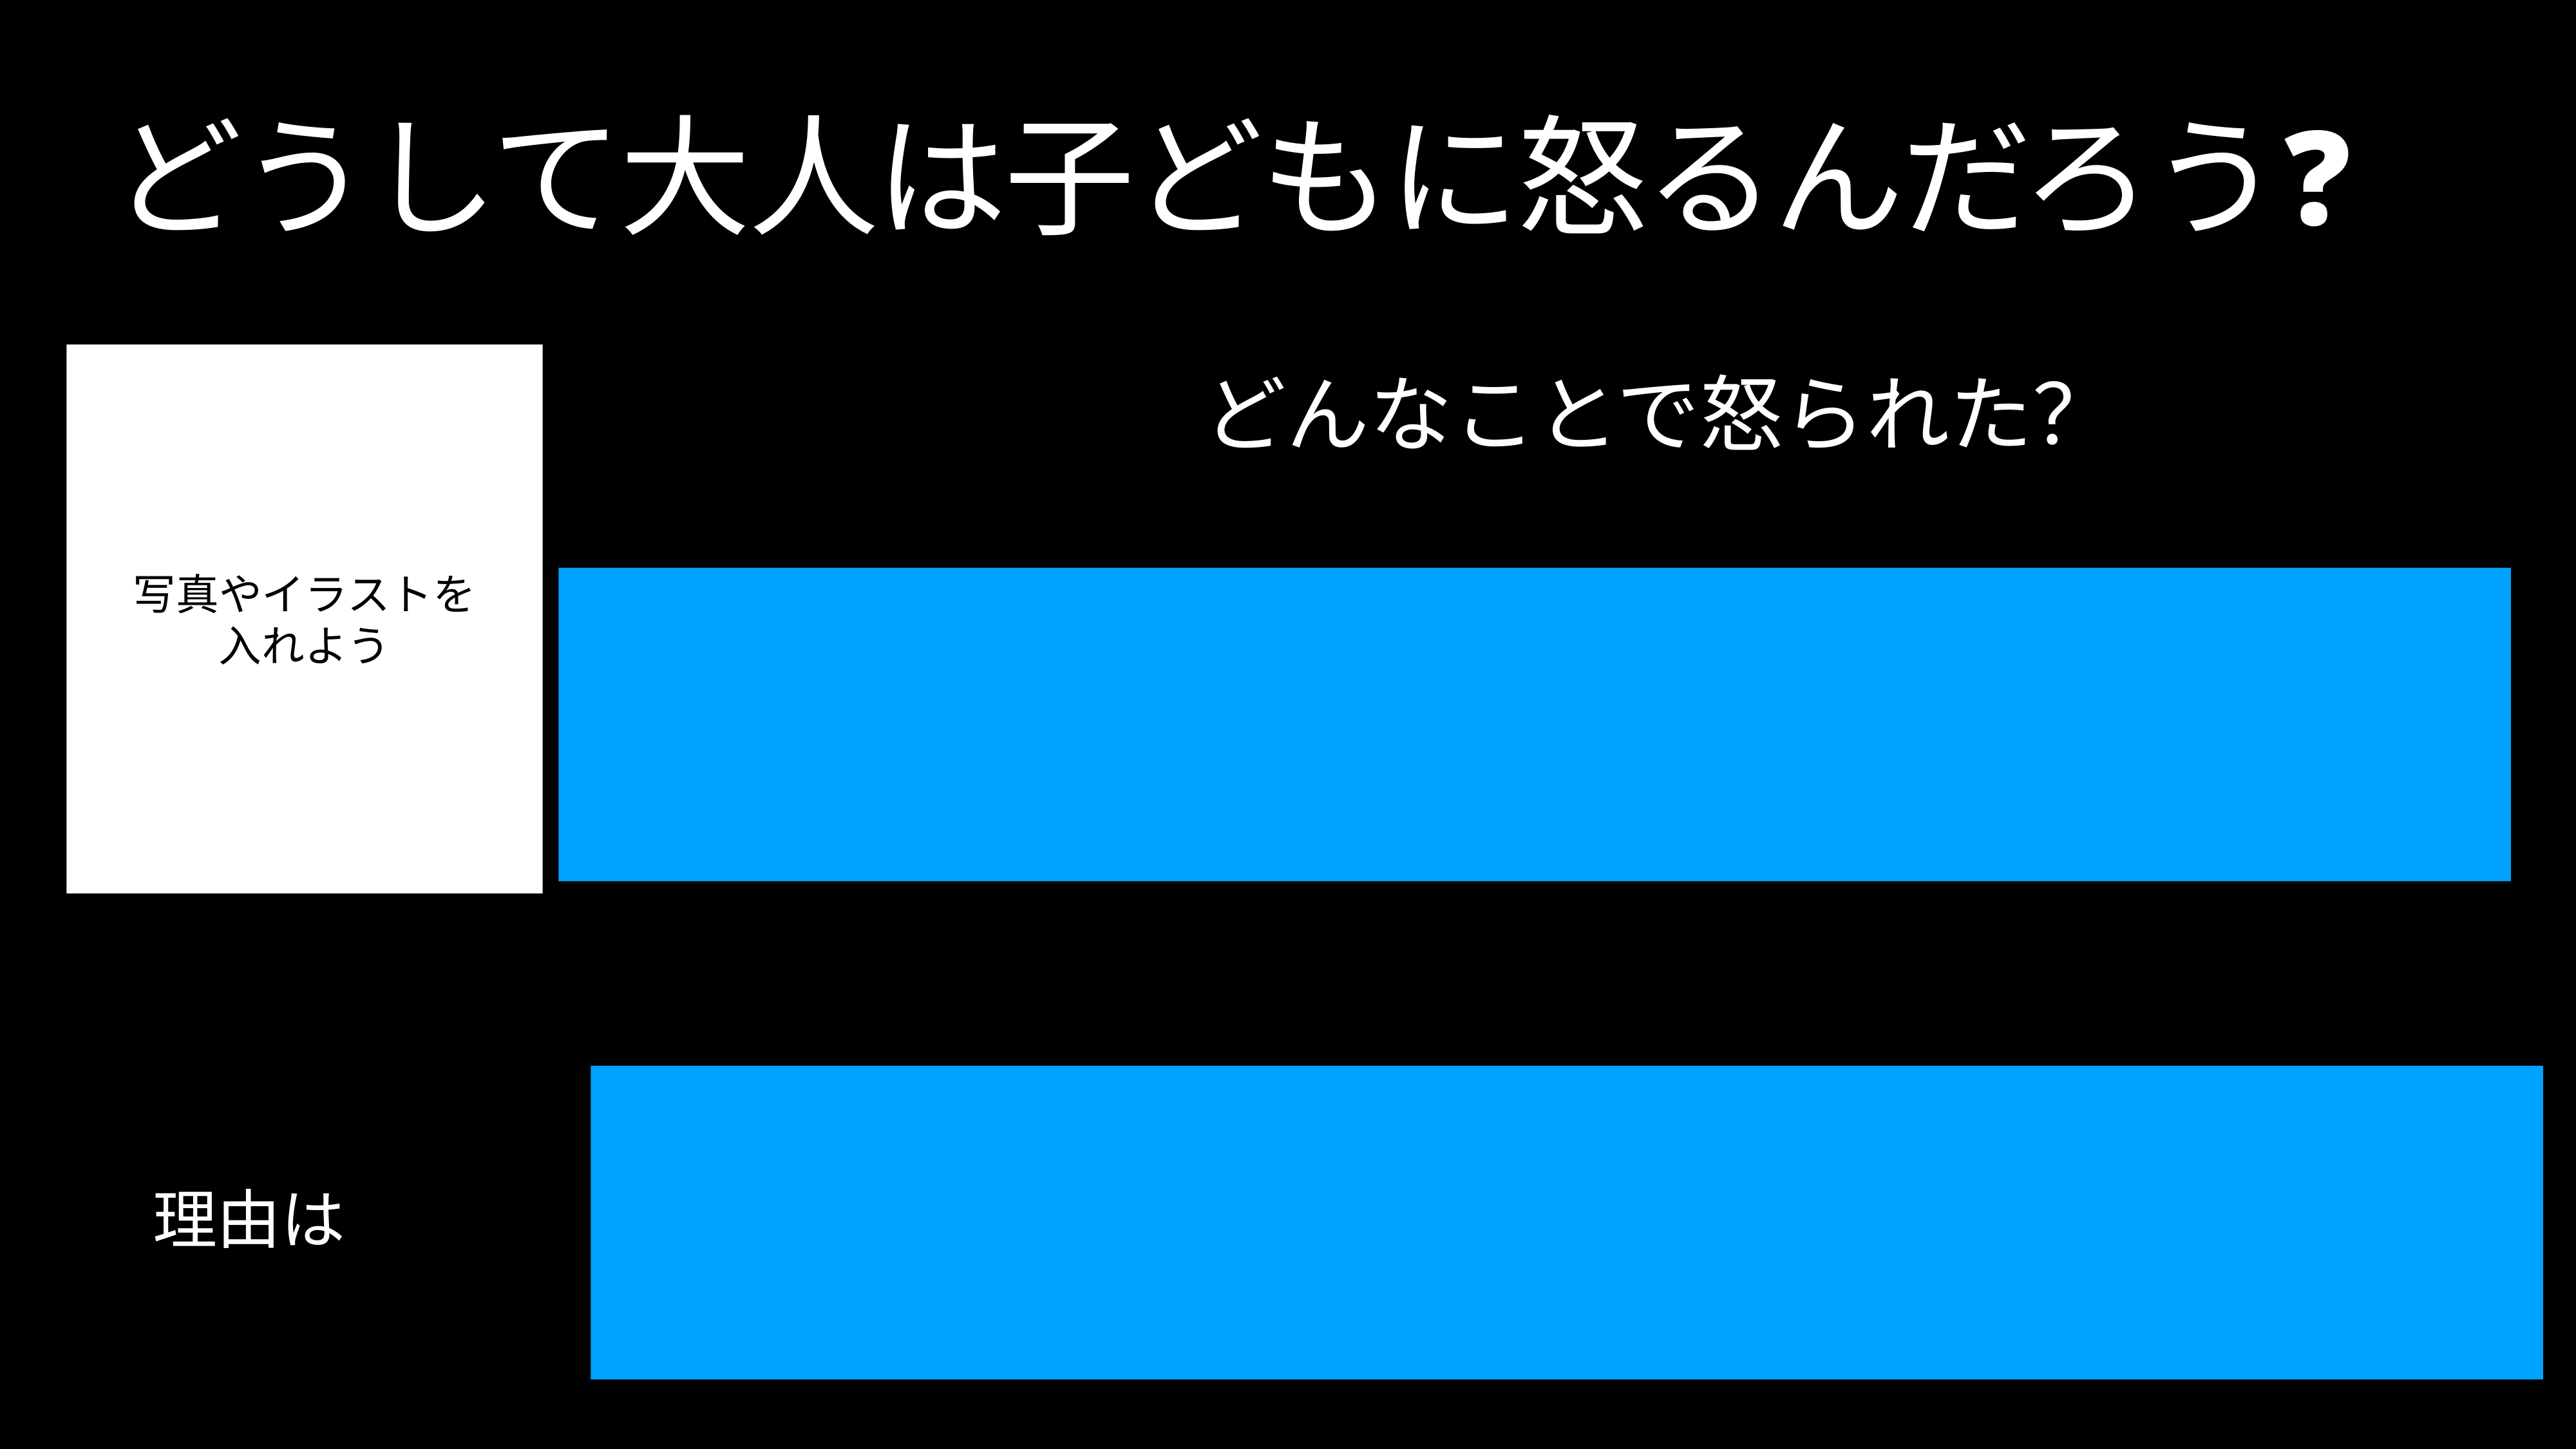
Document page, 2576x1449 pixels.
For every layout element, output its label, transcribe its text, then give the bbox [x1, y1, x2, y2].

text_box 写真やイラストを 入れよう [66, 344, 543, 894]
text_box [591, 1065, 2543, 1379]
title どうして大人は子どもに怒るんだろう❓ [106, 35, 2428, 341]
text_box 理由は [147, 1182, 352, 1263]
text_box どんなことで怒られた？ [1198, 367, 2122, 468]
text_box [558, 567, 2511, 882]
